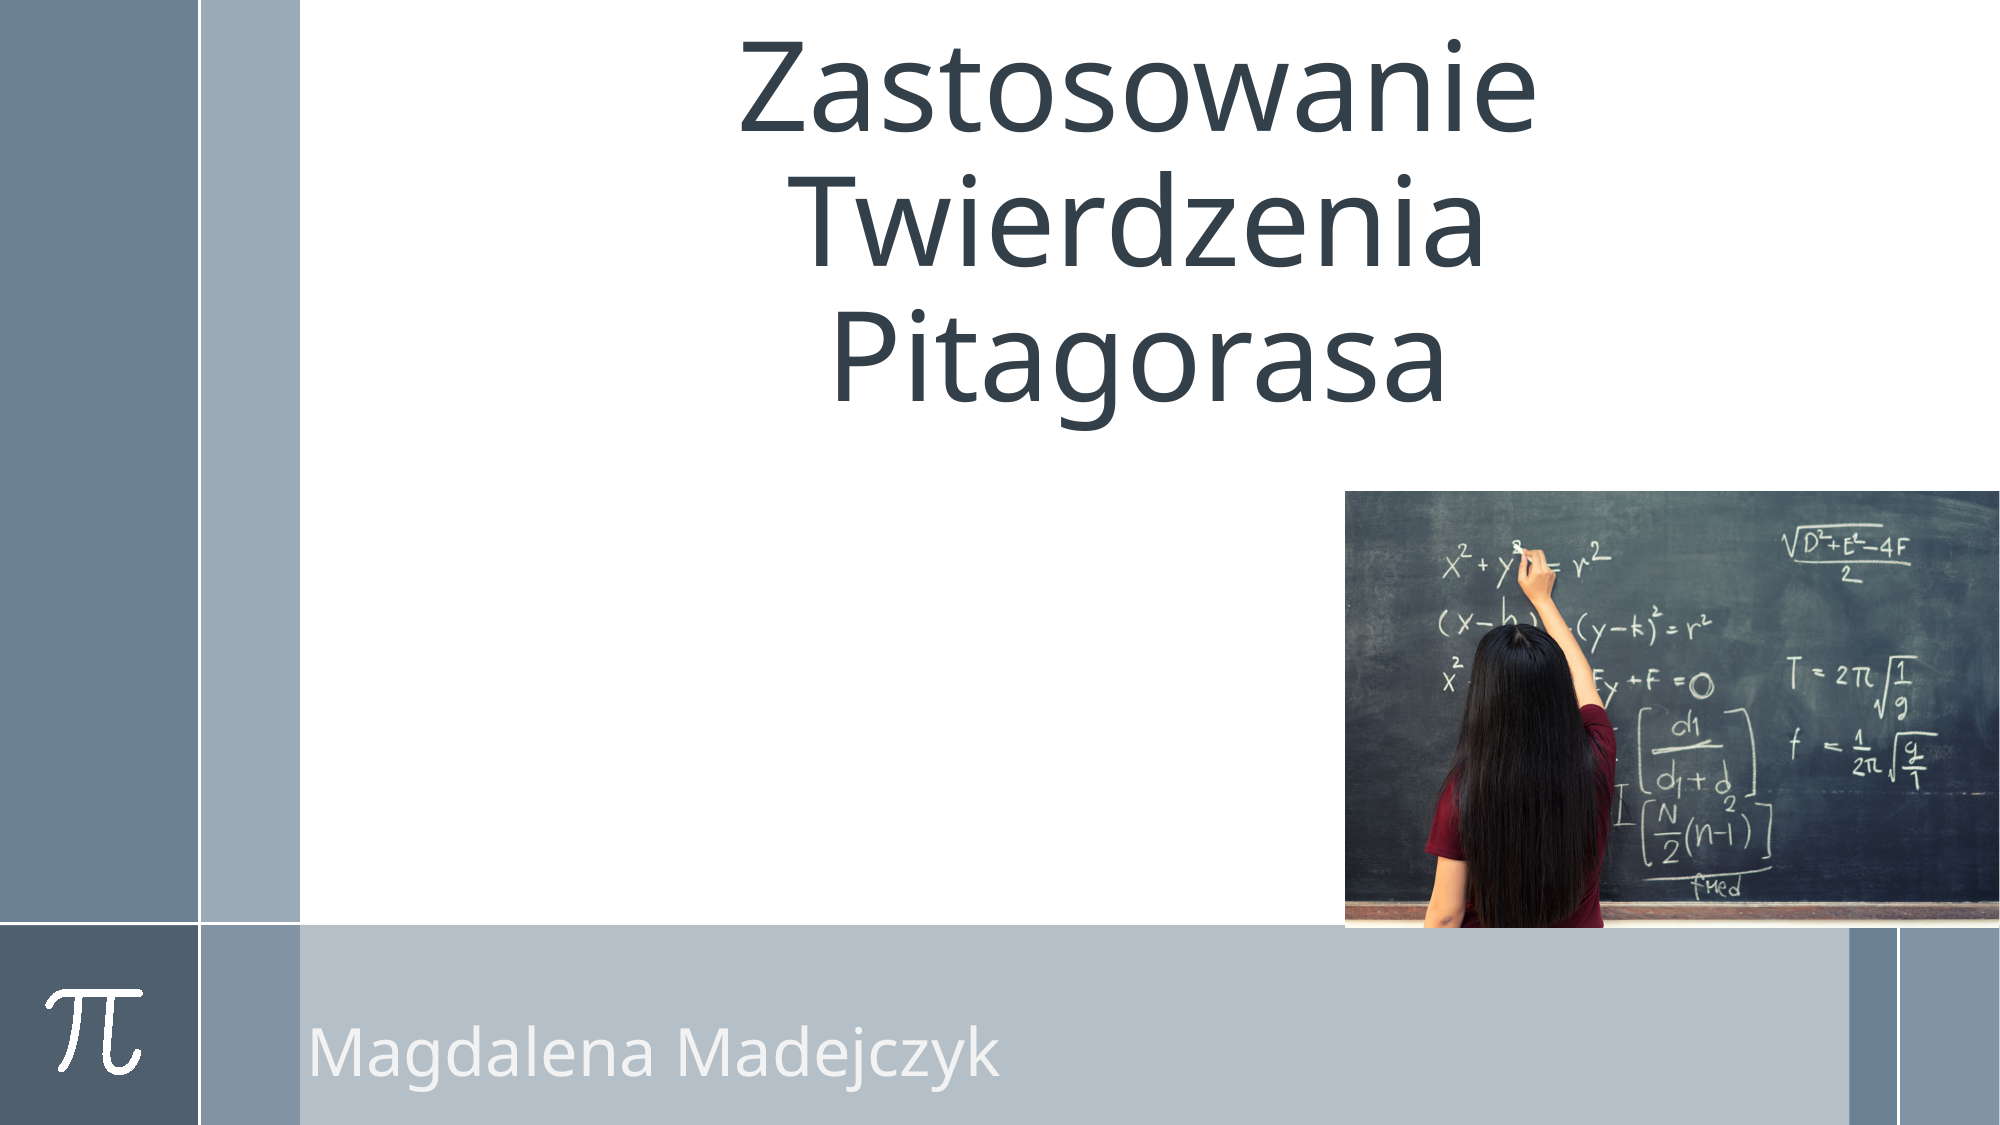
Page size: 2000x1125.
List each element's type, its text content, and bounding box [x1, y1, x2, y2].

subtitle Magdalena Madejczyk [291, 1011, 1059, 1125]
picture [1345, 491, 2000, 928]
title Zastosowanie Twierdzenia Pitagorasa [456, 0, 1823, 437]
